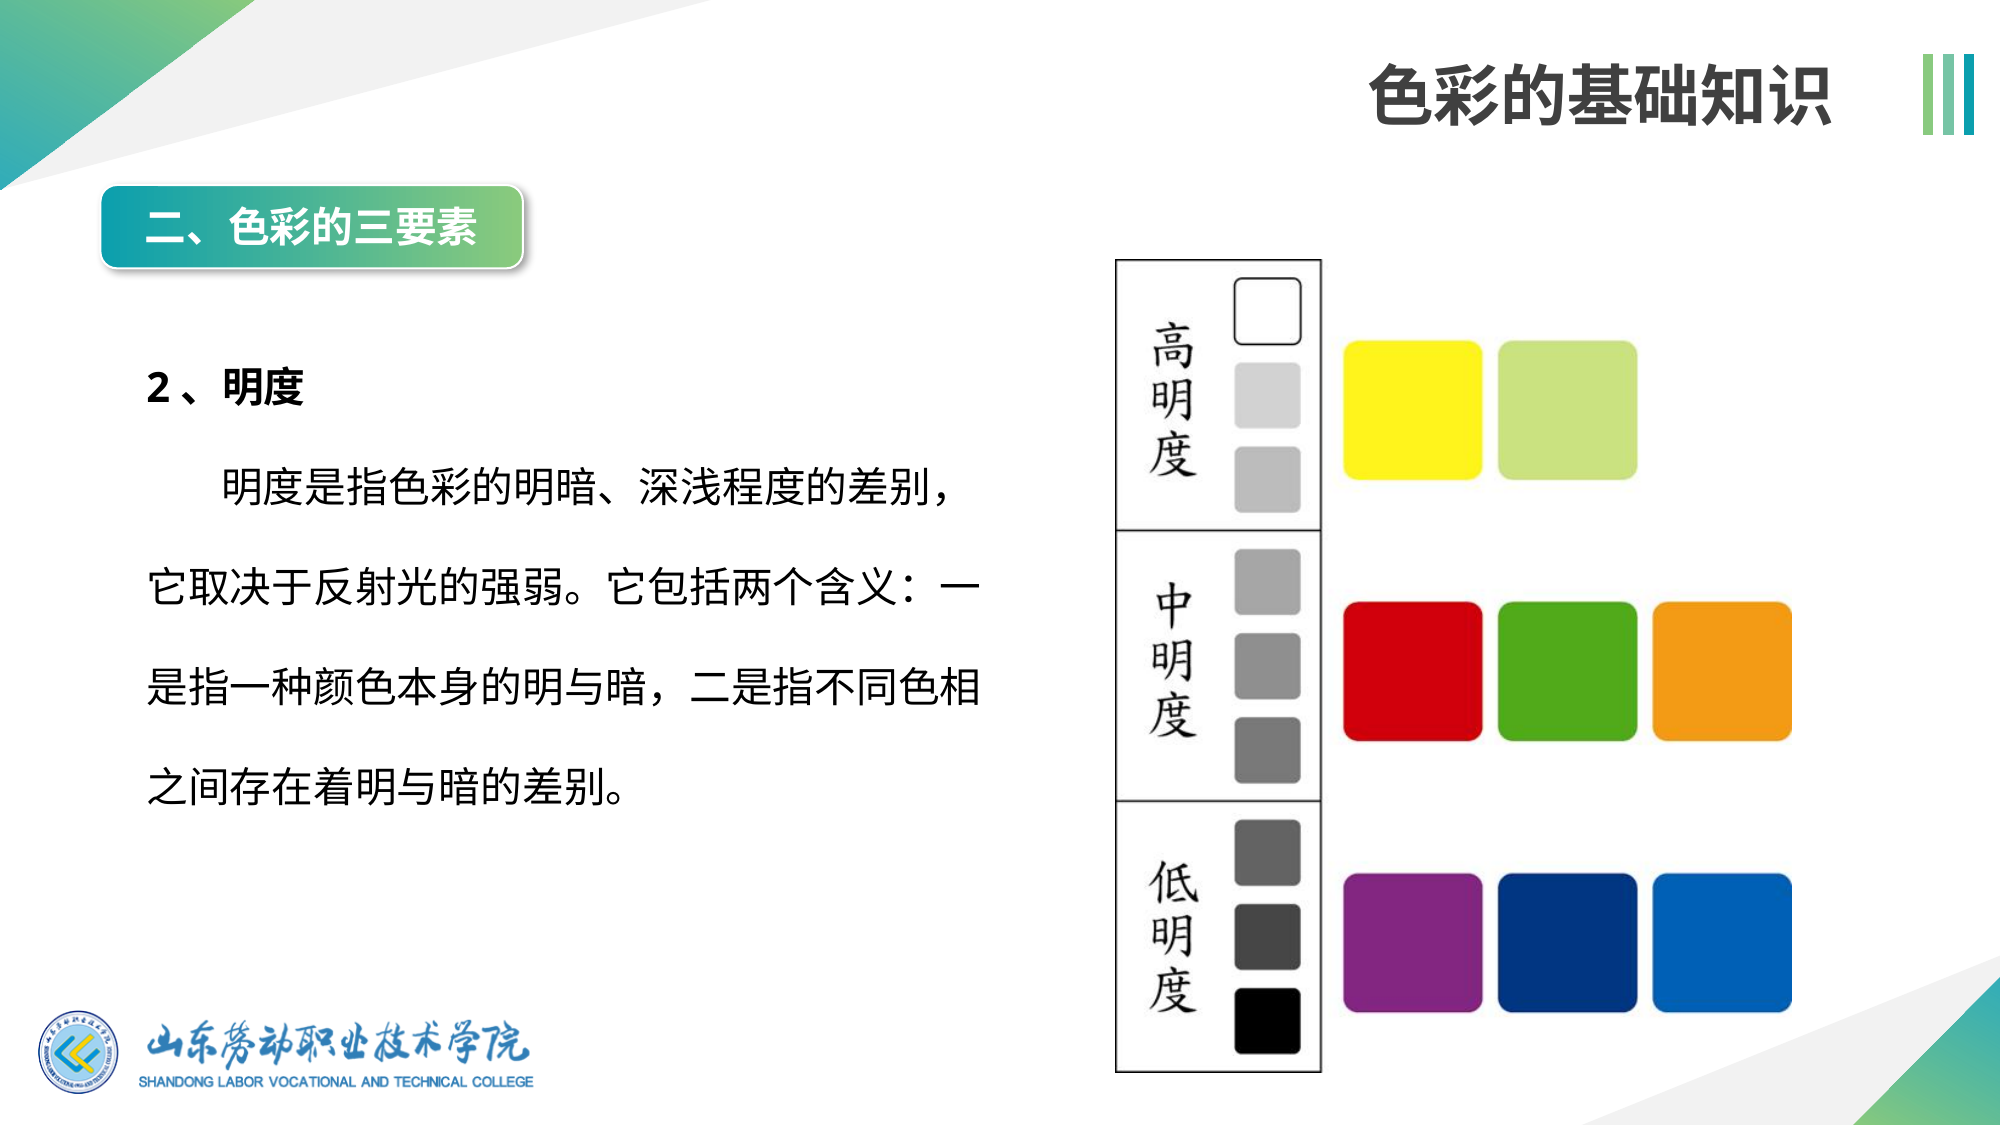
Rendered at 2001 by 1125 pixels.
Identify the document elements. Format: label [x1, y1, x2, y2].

text_box [1928, 54, 1969, 136]
text_box [0, 0, 2000, 1125]
text_box [100, 184, 523, 269]
picture [38, 1010, 550, 1094]
